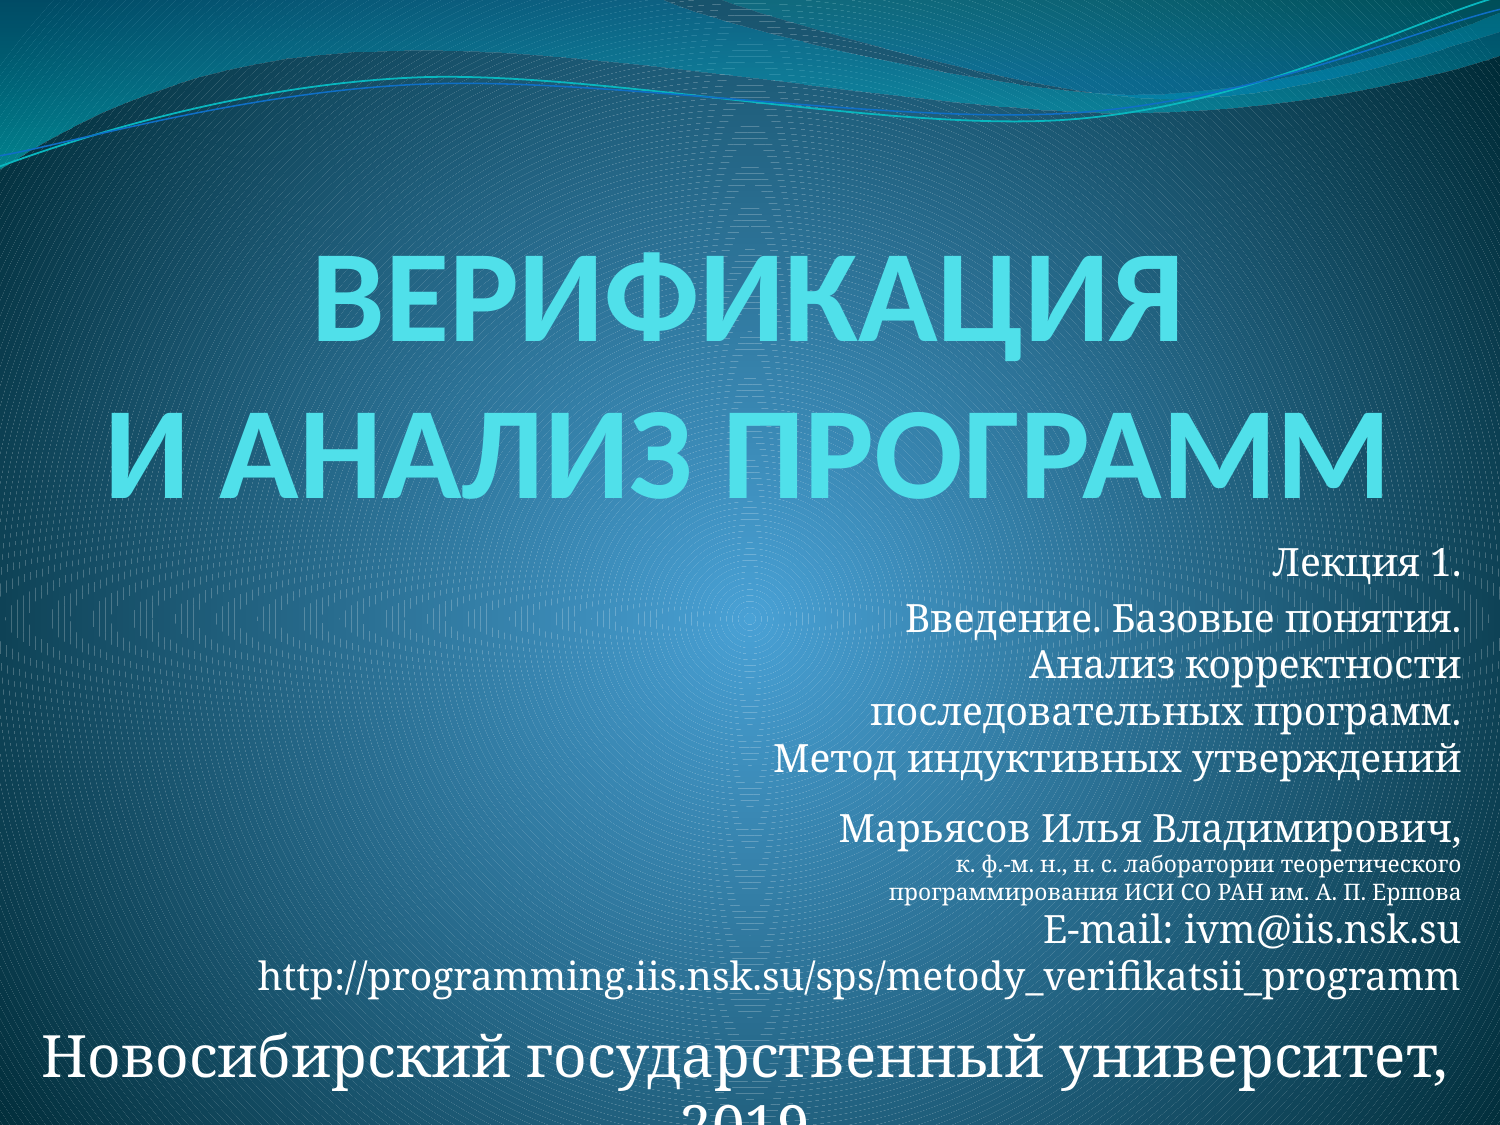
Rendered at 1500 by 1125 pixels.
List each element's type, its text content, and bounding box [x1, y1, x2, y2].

title ВЕРИФИКАЦИЯ И АНАЛИЗ ПРОГРАММ [29, 224, 1471, 525]
subtitle Лекция 1. Введение. Базовые понятия. Анализ корректности последовательных программ. Метод индуктивных утверждений Марьясов Илья Владимирович, к. ф.-м. н., н. с. лаборатории теоретического программирования ИСИ СО РАН им. А. П. Ершова E-mail: ivm@iis.nsk.su http://programming.iis.nsk.su/sps/metody_verifikatsii_programm [29, 529, 1471, 1007]
text_box Новосибирский государственный университет, 2019 [29, 1011, 1471, 1094]
